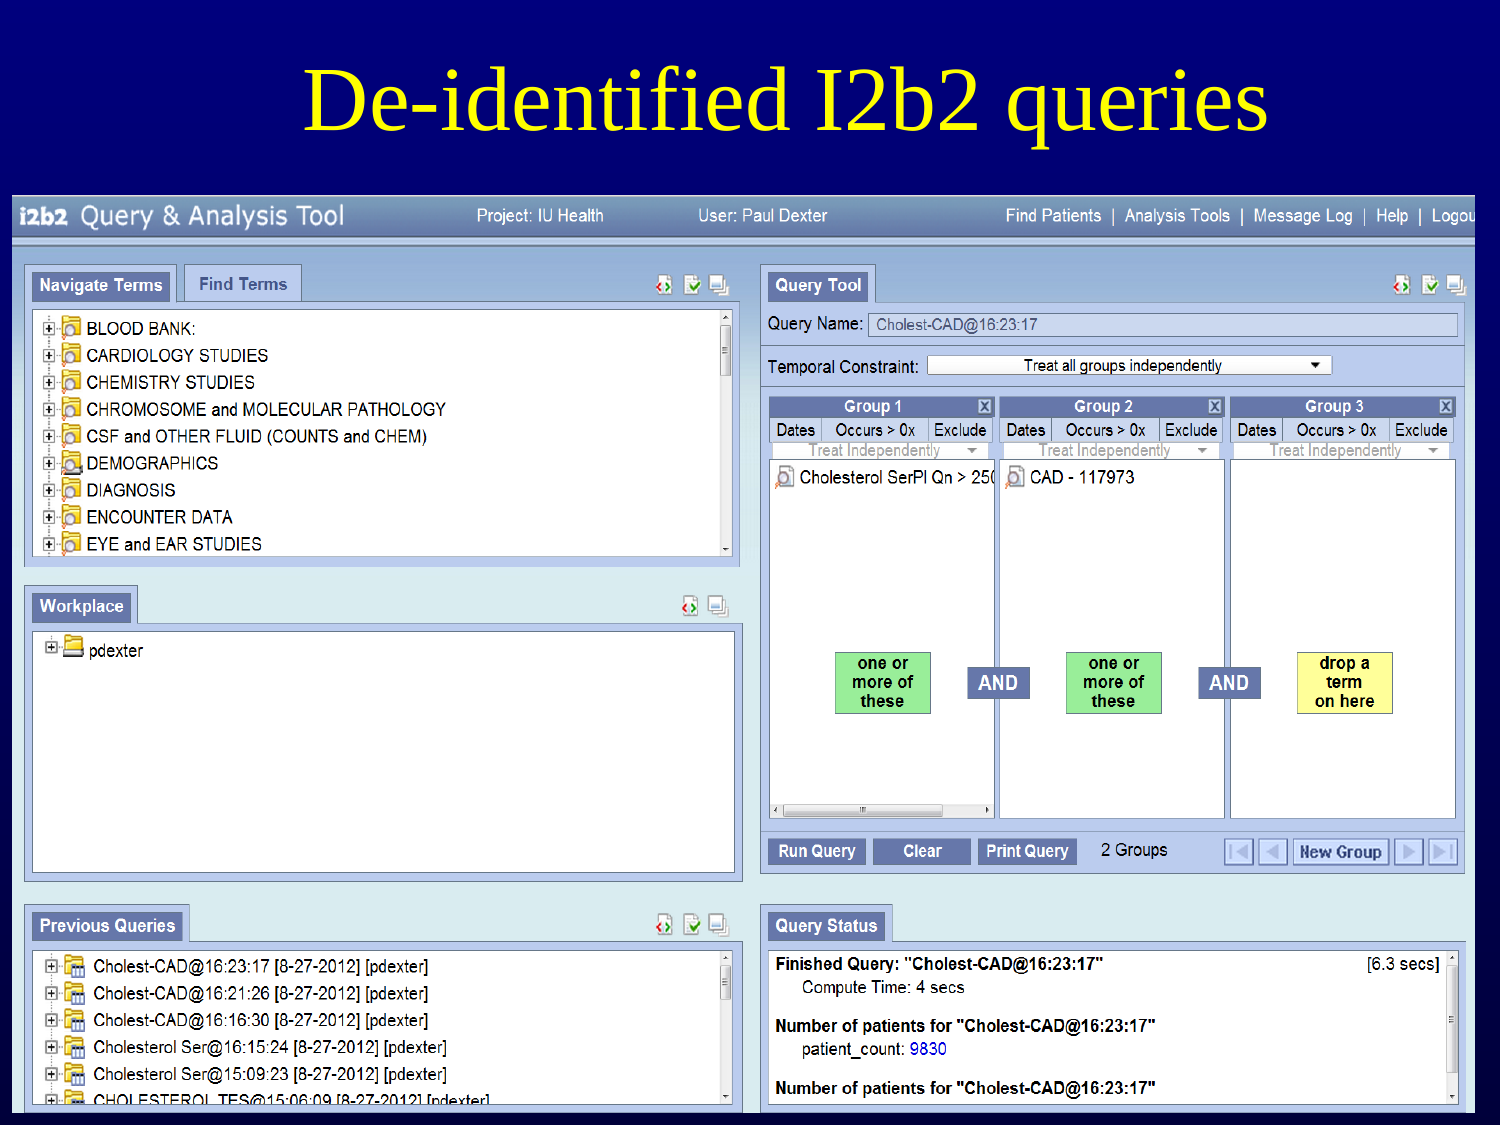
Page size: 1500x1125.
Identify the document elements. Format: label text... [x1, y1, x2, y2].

title De-identified I2b2 queries [149, 0, 1426, 188]
picture [12, 195, 1476, 1113]
